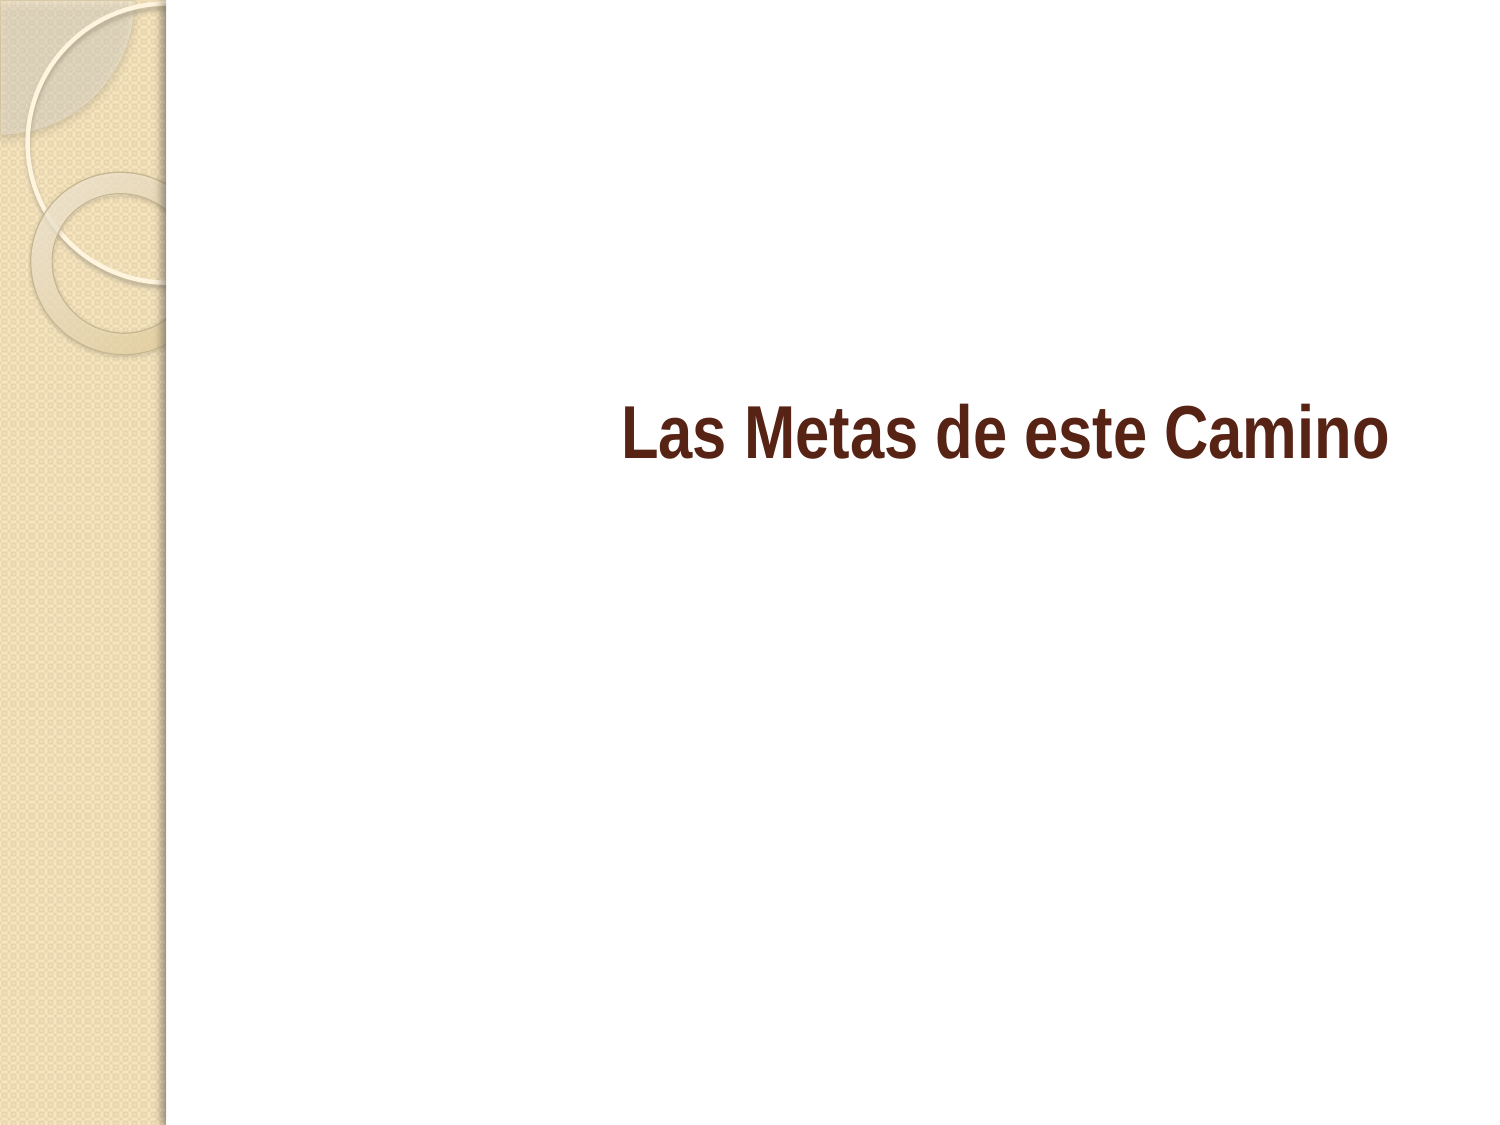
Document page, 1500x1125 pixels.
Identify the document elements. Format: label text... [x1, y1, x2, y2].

title Las Metas de este Camino [351, 328, 1406, 530]
